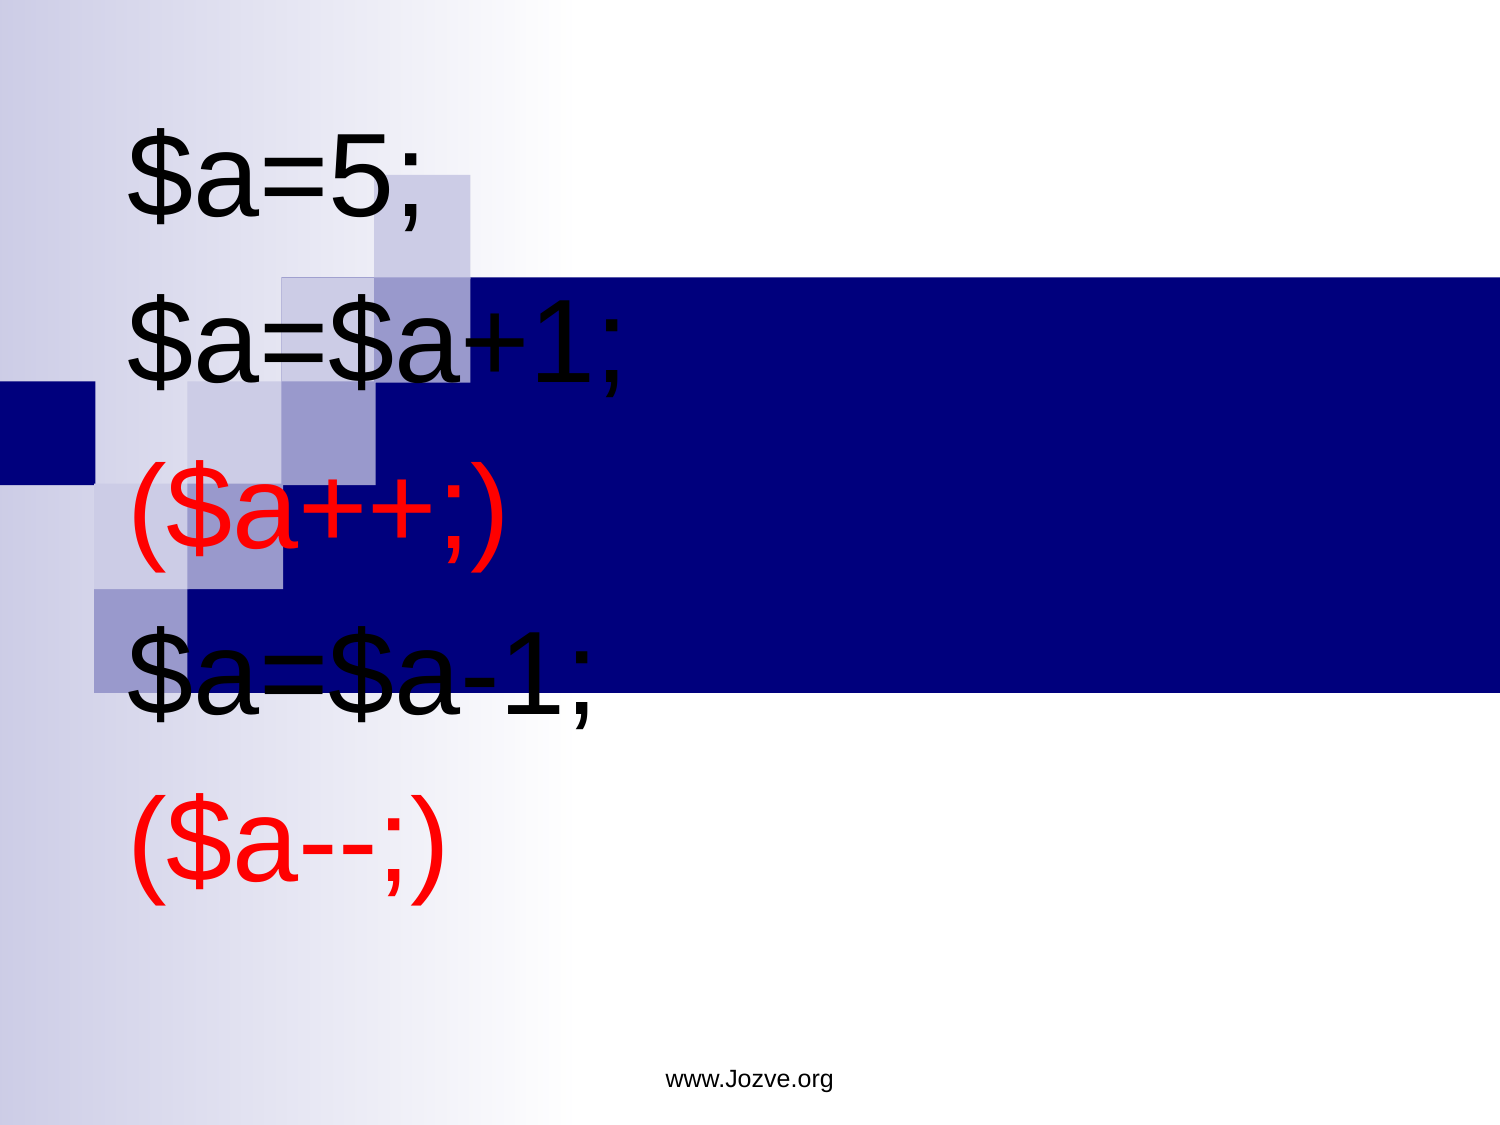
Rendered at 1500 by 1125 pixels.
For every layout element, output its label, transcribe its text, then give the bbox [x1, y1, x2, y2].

subtitle $a=5; $a=$a+1; ($a++;) $a=$a-1; ($a--;) [111, 89, 1448, 926]
footer www.Jozve.org [512, 1024, 988, 1101]
